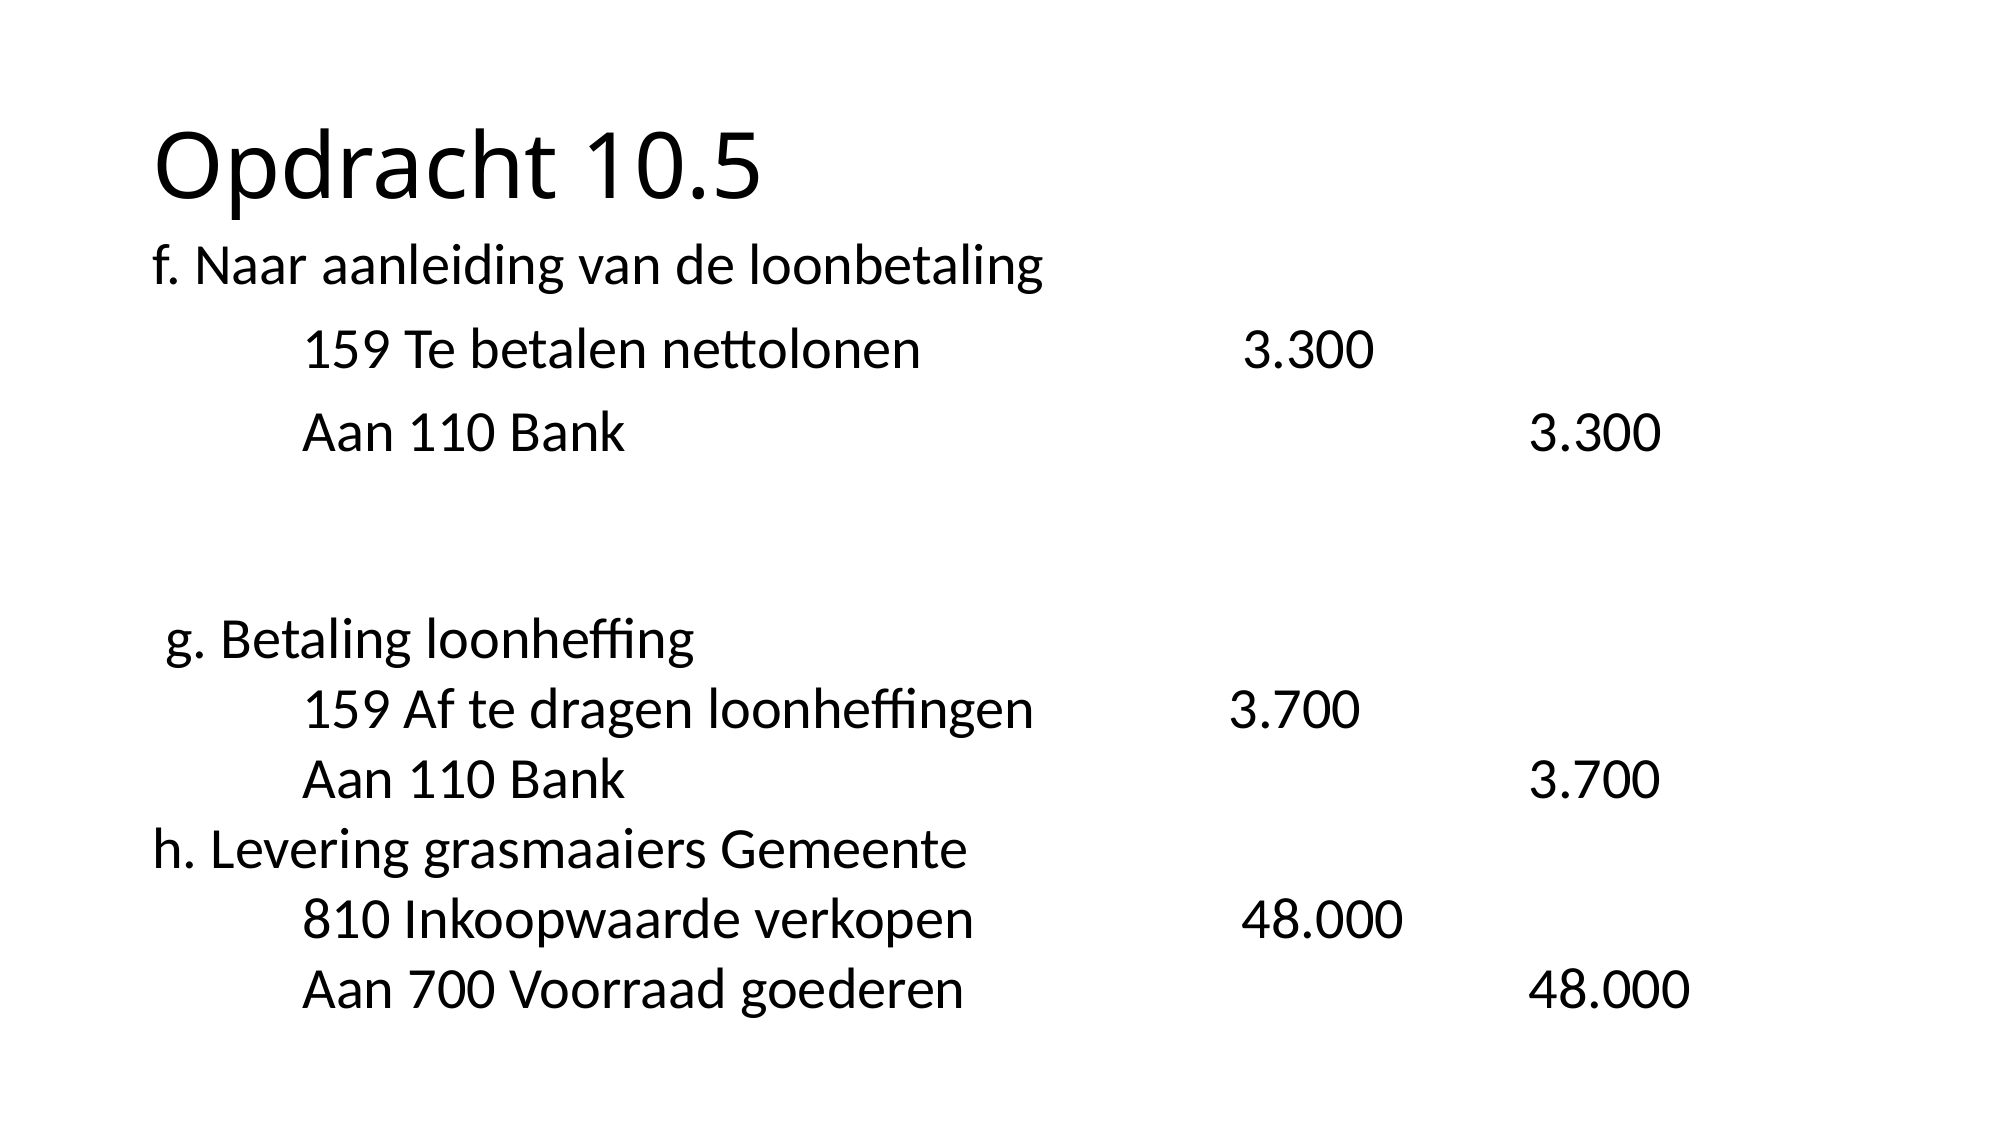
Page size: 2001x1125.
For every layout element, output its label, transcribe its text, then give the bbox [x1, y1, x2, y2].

text_box g. Betaling loonheffing 159 Af te dragen loonheffingen 3.700 Aan 110 Bank 3.700 h. Levering grasmaaiers Gemeente 810 Inkoopwaarde verkopen 48.000 Aan 700 Voorraad goederen 48.000 [137, 593, 1744, 1028]
title Opdracht 10.5 [137, 59, 1863, 226]
list f. Naar aanleiding van de loonbetaling 159 Te betalen nettolonen 3.300 Aan 110 Bank 3.300 [137, 226, 1863, 507]
